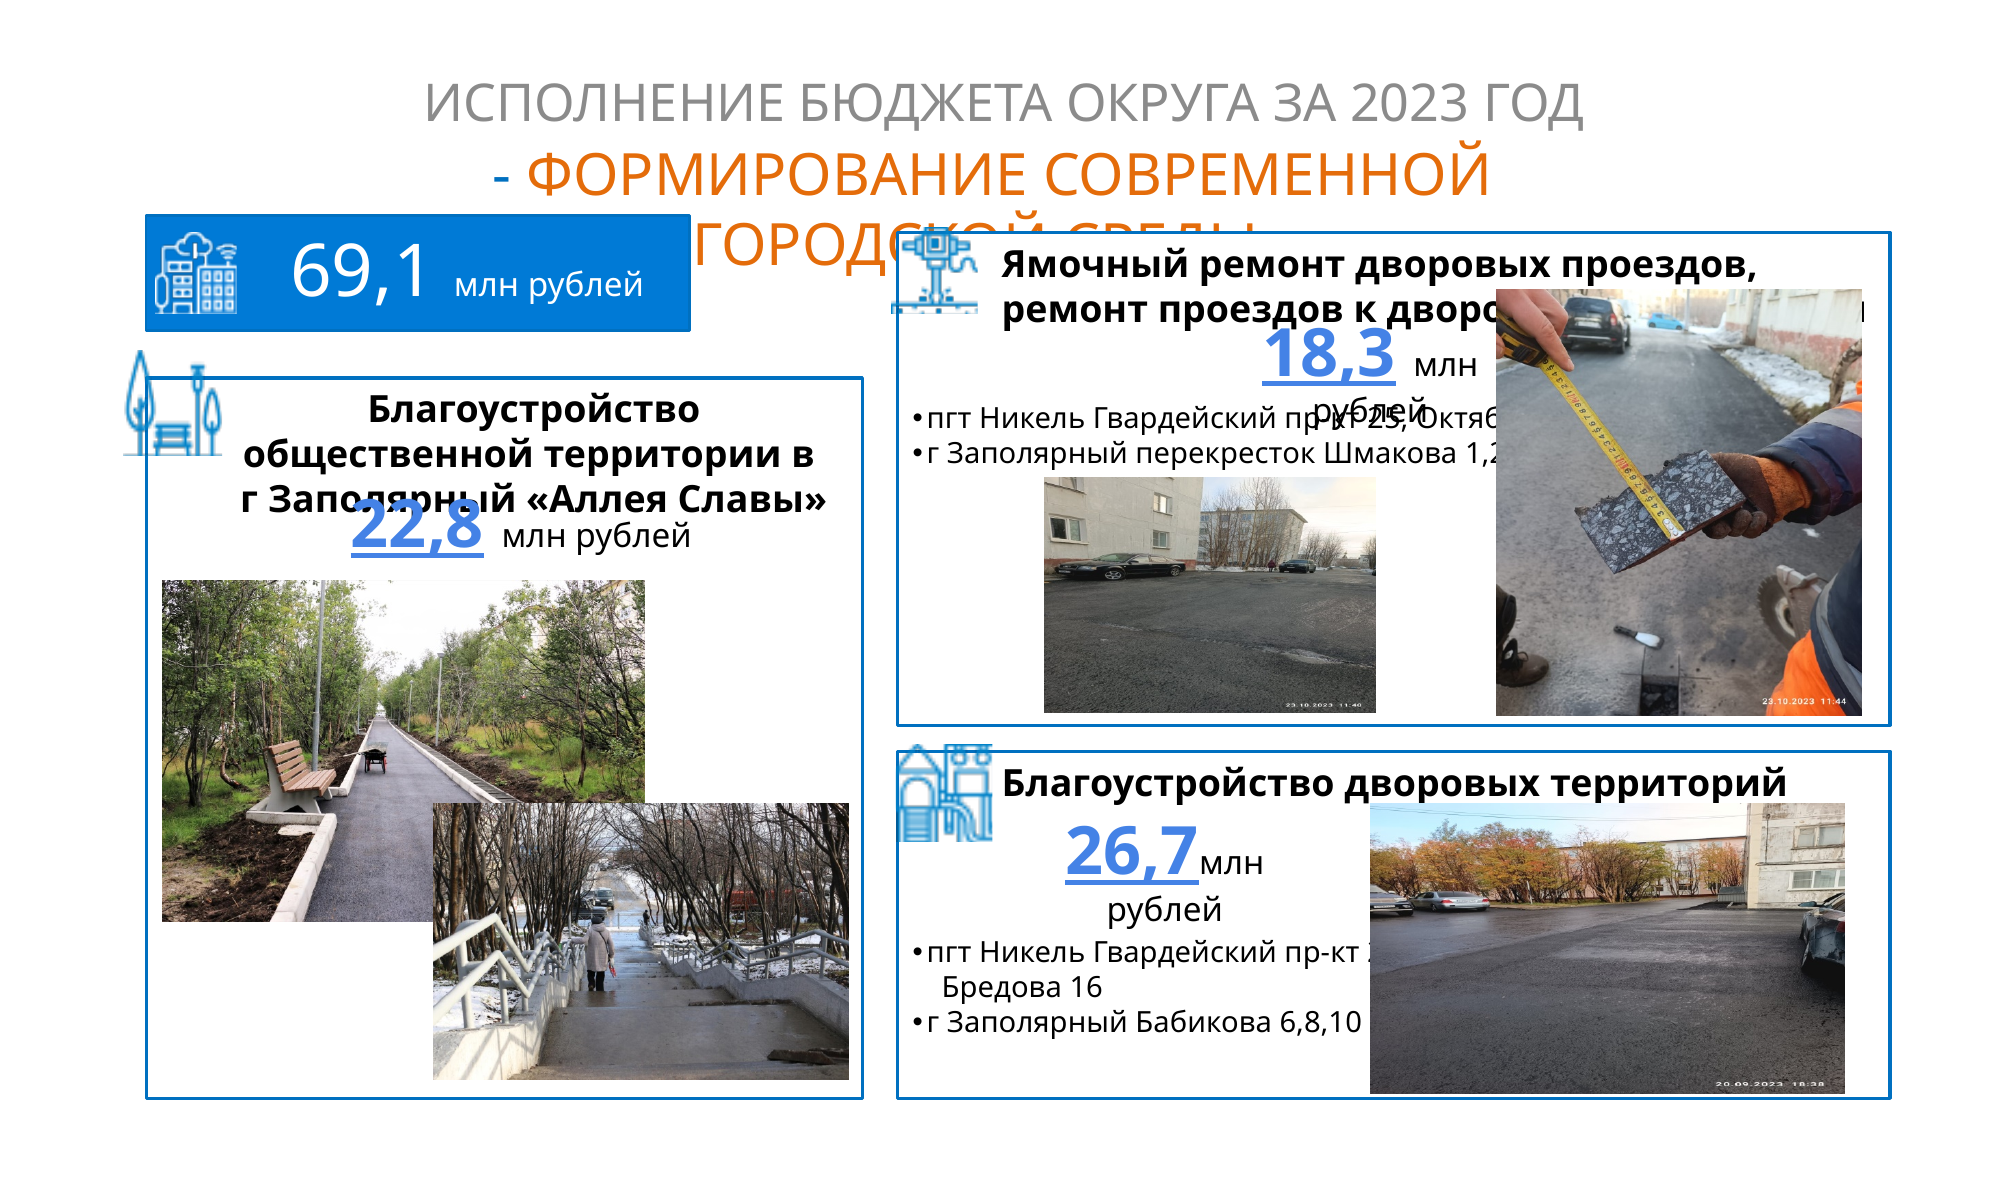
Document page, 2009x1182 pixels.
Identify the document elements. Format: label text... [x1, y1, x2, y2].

picture [890, 227, 978, 315]
text_box Благоустройство дворовых территорий пгт Никель Гвардейский пр-кт 28,28а, Бредова 16 г Заполярный Бабикова 6,8,10 [896, 749, 1892, 1101]
text_box 18,3 млн рублей [1198, 302, 1491, 437]
picture [1370, 802, 1845, 1094]
title ИСПОЛНЕНИЕ БЮДЖЕТА ОКРУГА ЗА 2023 ГОД [100, 47, 1908, 154]
picture [1496, 289, 1862, 716]
text_box 22,8 млн рублей [250, 473, 758, 569]
text_box 69,1 млн рублей [144, 214, 692, 333]
text_box Ямочный ремонт дворовых проездов, ремонт проездов к дворовым территориям пгт Никель Гвардейский пр-кт 25, Октябрьская 2,8 г Заполярный перекресток Шмакова 1,2,3,4 [896, 230, 1892, 727]
picture [154, 232, 237, 315]
text_box 26,7млн рублей [992, 800, 1337, 936]
picture [895, 744, 993, 842]
text_box Благоустройство общественной территории в г Заполярный «Аллея Славы» [144, 376, 864, 1101]
text_box - ФОРМИРОВАНИЕ СОВРЕМЕННОЙ ГОРОДСКОЙ СРЕДЫ - [437, 129, 1548, 285]
picture [162, 580, 849, 1081]
picture [1044, 476, 1376, 713]
picture [122, 350, 223, 456]
